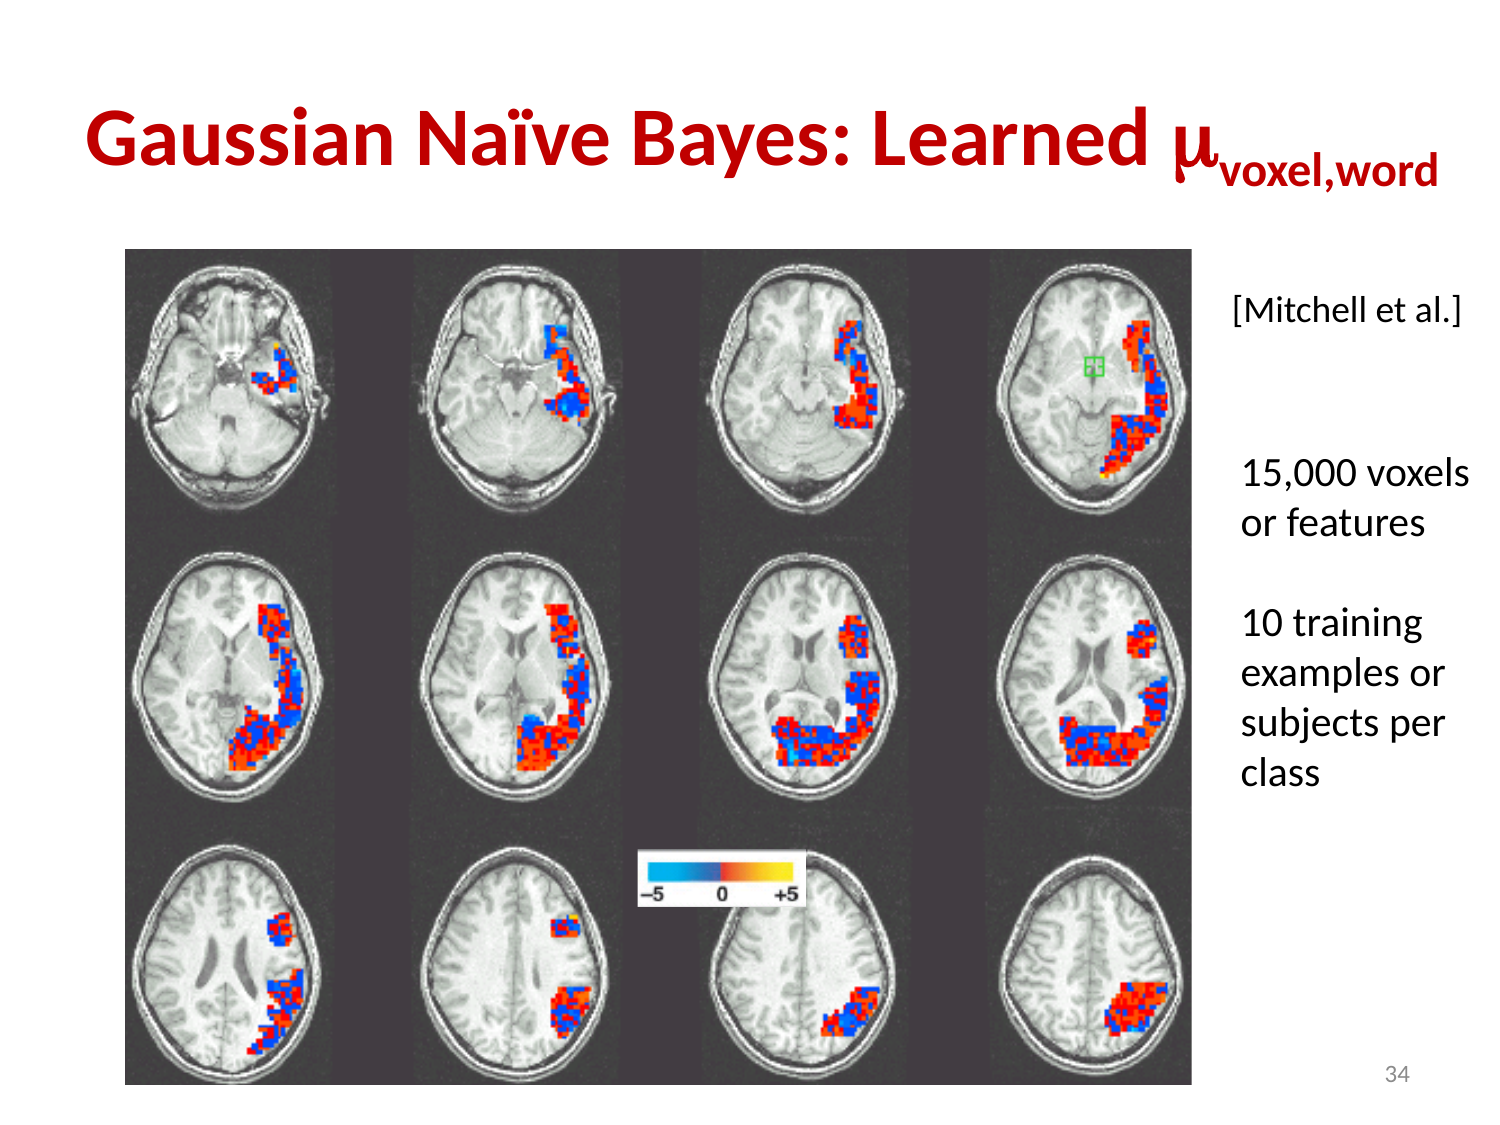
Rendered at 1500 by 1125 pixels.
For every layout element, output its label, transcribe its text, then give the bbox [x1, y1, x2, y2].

text_box 15,000 voxels or features 10 training examples or subjects per class [1225, 437, 1495, 803]
text_box [Mitchell et al.] [1217, 277, 1478, 337]
slide_number 34 [1074, 1042, 1425, 1103]
picture [124, 249, 1192, 1085]
title Gaussian Naïve Bayes: Learned voxel,word [24, 45, 1500, 233]
